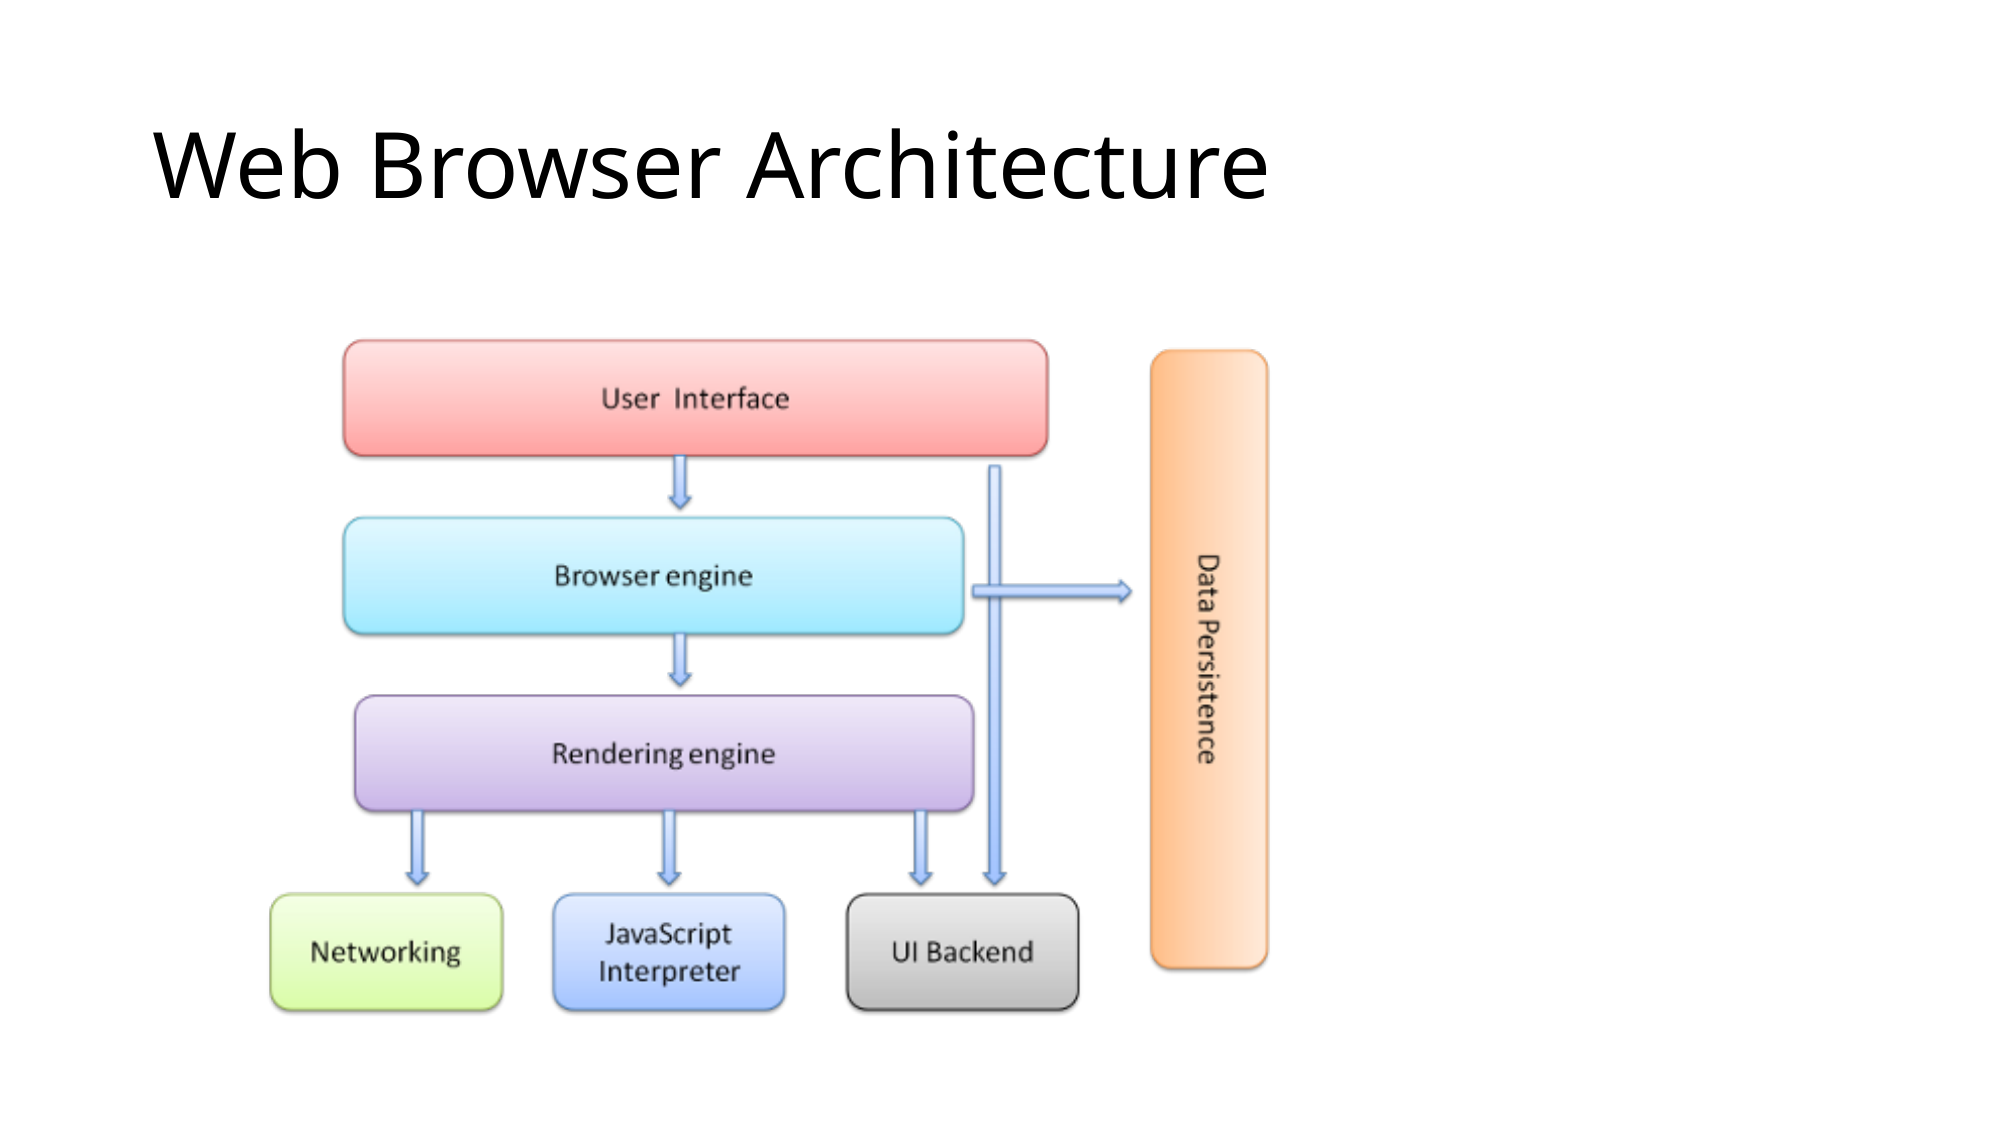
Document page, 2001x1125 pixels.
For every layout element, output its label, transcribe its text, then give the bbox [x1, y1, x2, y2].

title Web Browser Architecture [137, 59, 1863, 278]
picture [263, 336, 1274, 1020]
